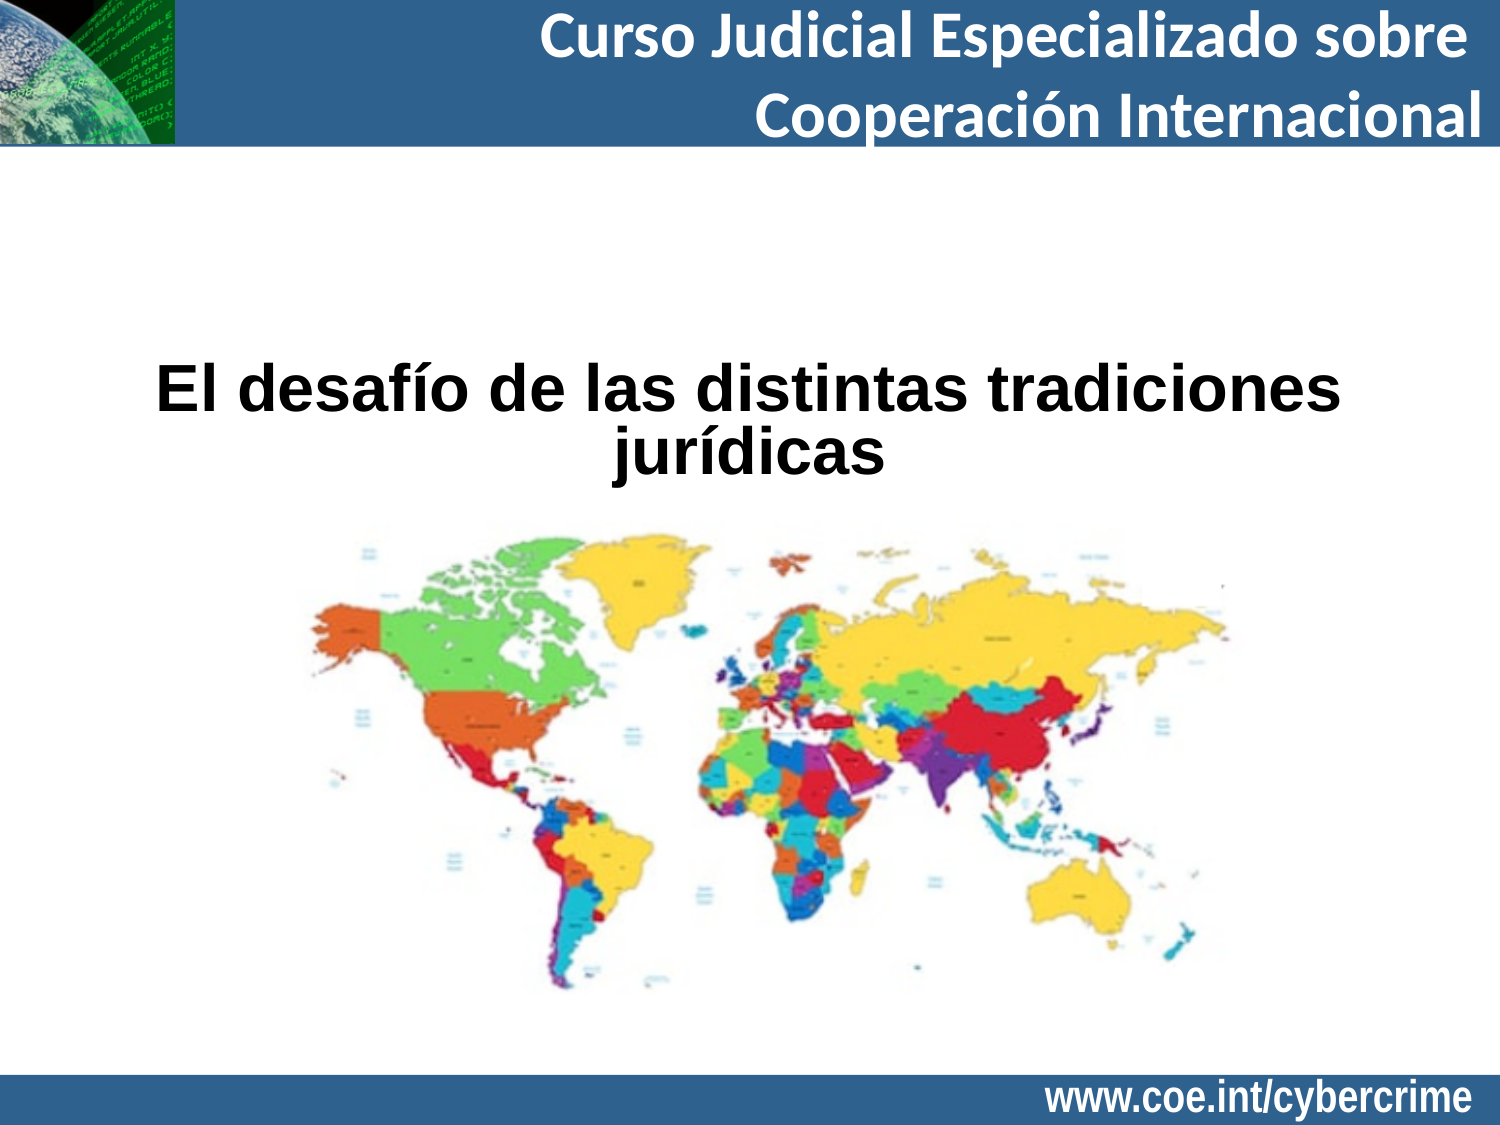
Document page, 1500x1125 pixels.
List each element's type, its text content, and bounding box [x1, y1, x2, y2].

text_box www.coe.int/cybercrime [1030, 1059, 1500, 1125]
picture [0, 0, 175, 144]
text_box [0, 1073, 1030, 1125]
text_box El desafío de las distintas tradiciones jurídicas [50, 352, 1450, 496]
text_box Curso Judicial Especializado sobre Cooperación Internacional [177, 0, 1500, 149]
picture [296, 496, 1251, 1034]
